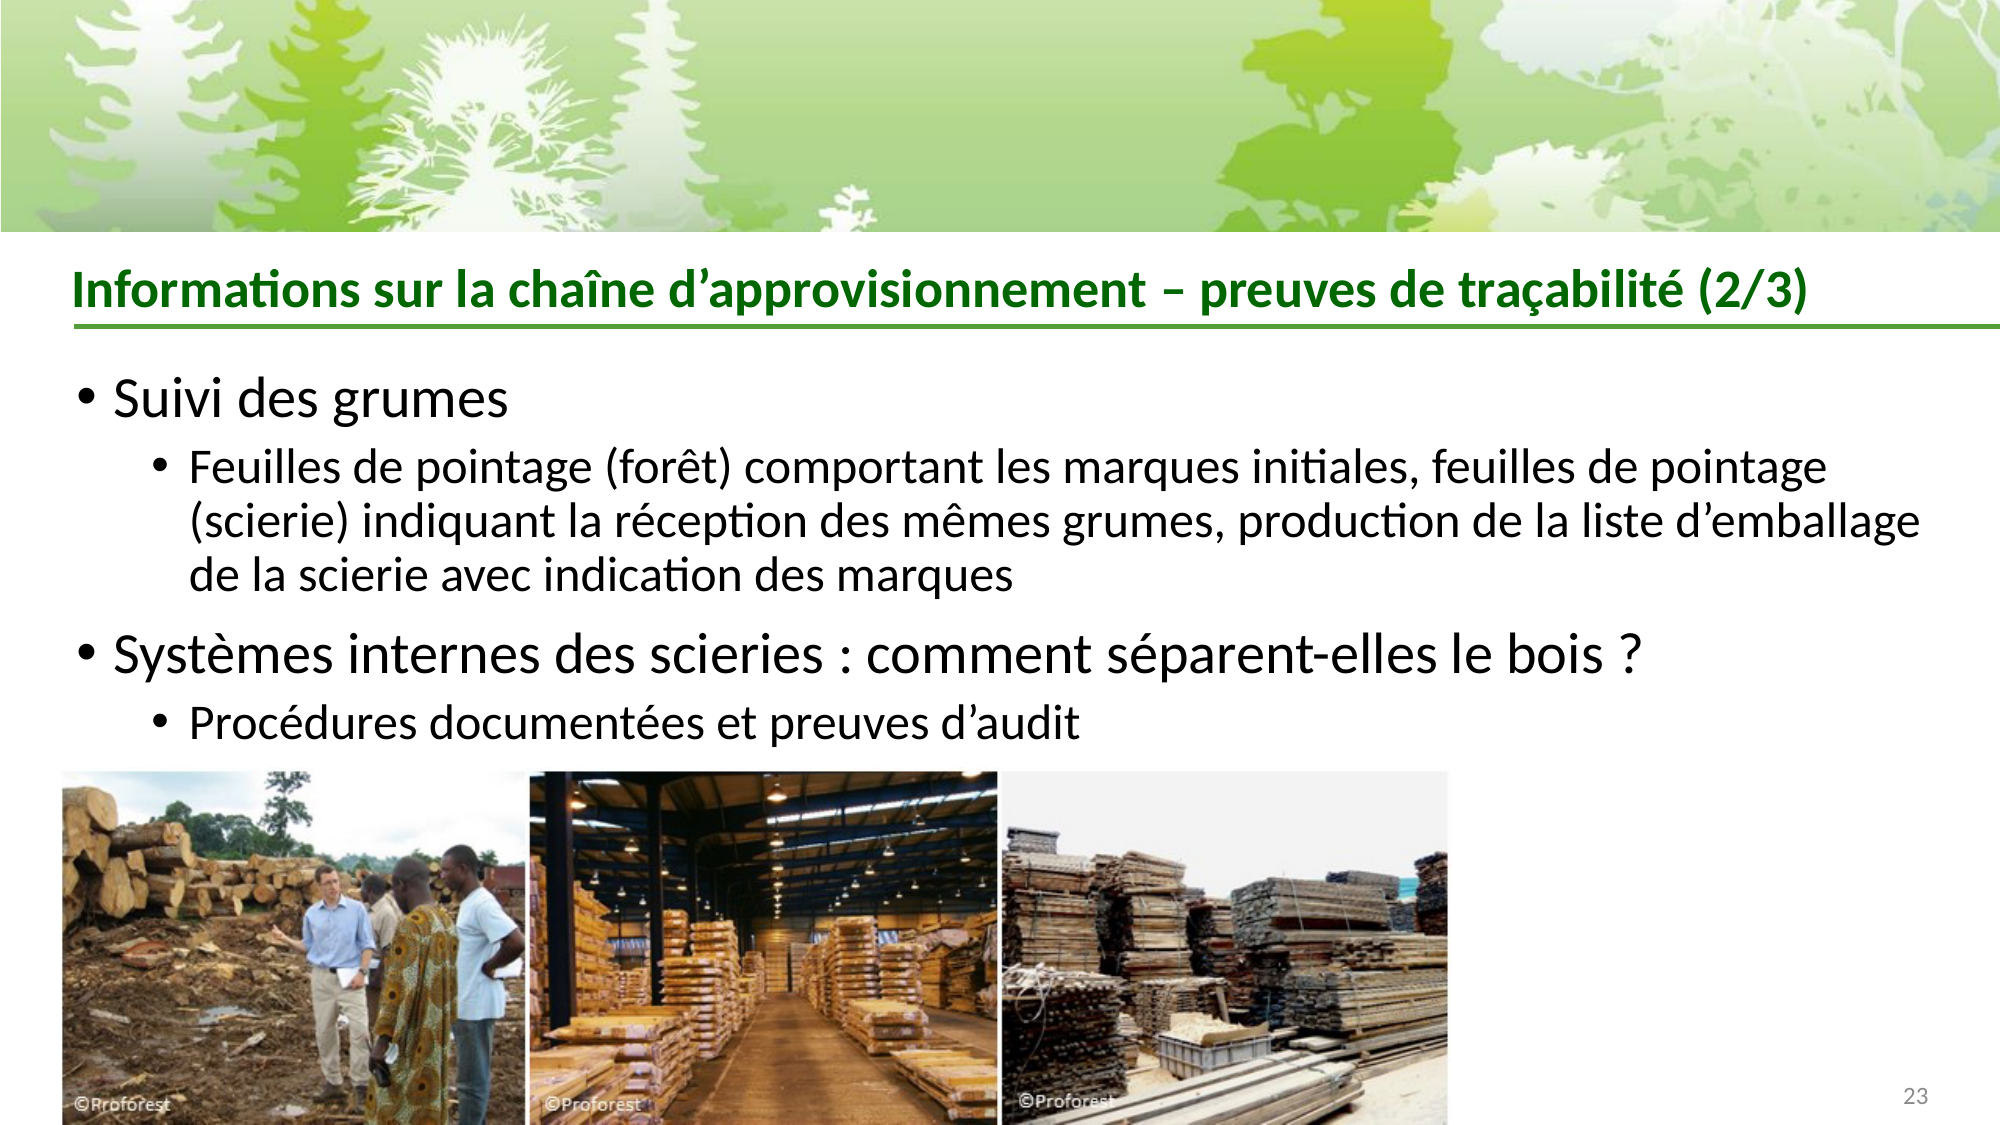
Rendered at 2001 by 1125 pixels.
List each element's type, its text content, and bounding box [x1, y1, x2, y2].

title Informations sur la chaîne d’approvisionnement – preuves de traçabilité (2/3) [56, 181, 1906, 399]
picture [61, 767, 1451, 1125]
picture [0, 0, 2000, 232]
slide_number 23 [1493, 1065, 1944, 1125]
list Suivi des grumes Feuilles de pointage (forêt) comportant les marques initiales, feuilles de pointage (scierie) indiquant la réception des mêmes grumes, production de la liste d’emballage de la scierie avec indication des marques Systèmes internes des scieries : comment séparent-elles le bois ? Procédures documentées et preuves d’audit [61, 359, 1949, 966]
